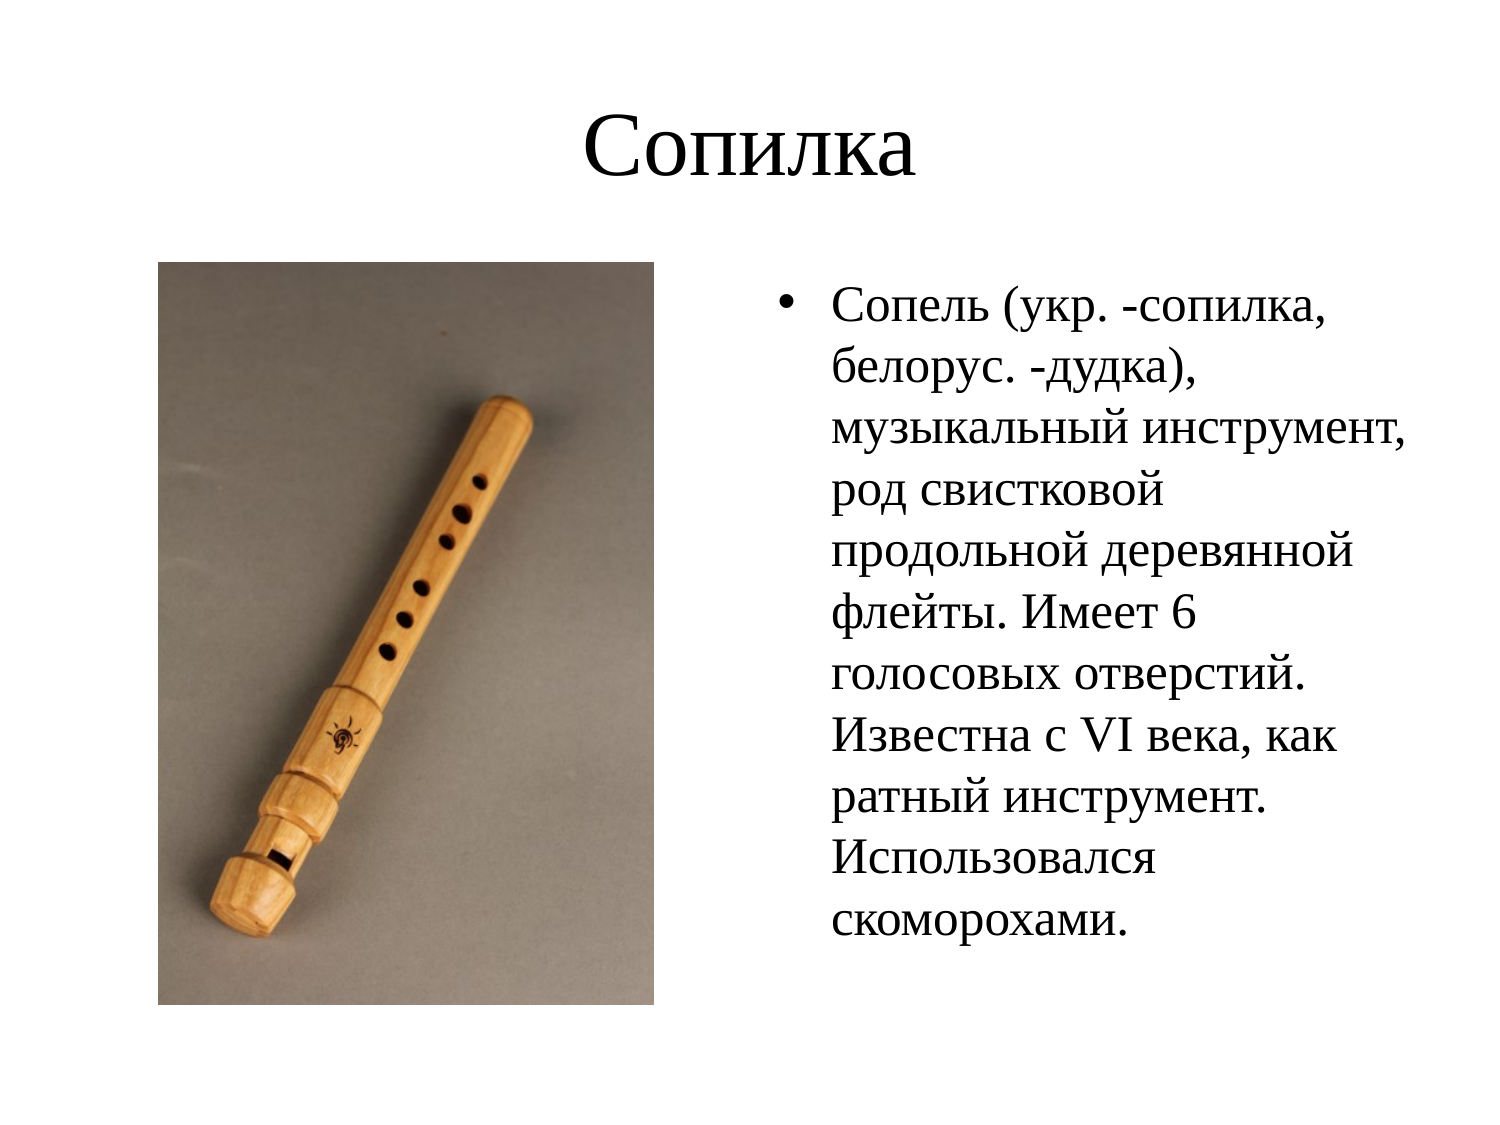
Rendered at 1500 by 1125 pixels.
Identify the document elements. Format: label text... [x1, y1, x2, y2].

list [158, 262, 654, 1006]
title Сопилка [75, 45, 1425, 233]
list Сопель (укр. -сопилка, белорус. -дудка), музыкальный инструмент, род свистковой продольной деревянной флейты. Имеет 6 голосовых отверстий. Известна с VI века, как ратный инструмент. Использовался скоморохами. [762, 262, 1425, 1005]
